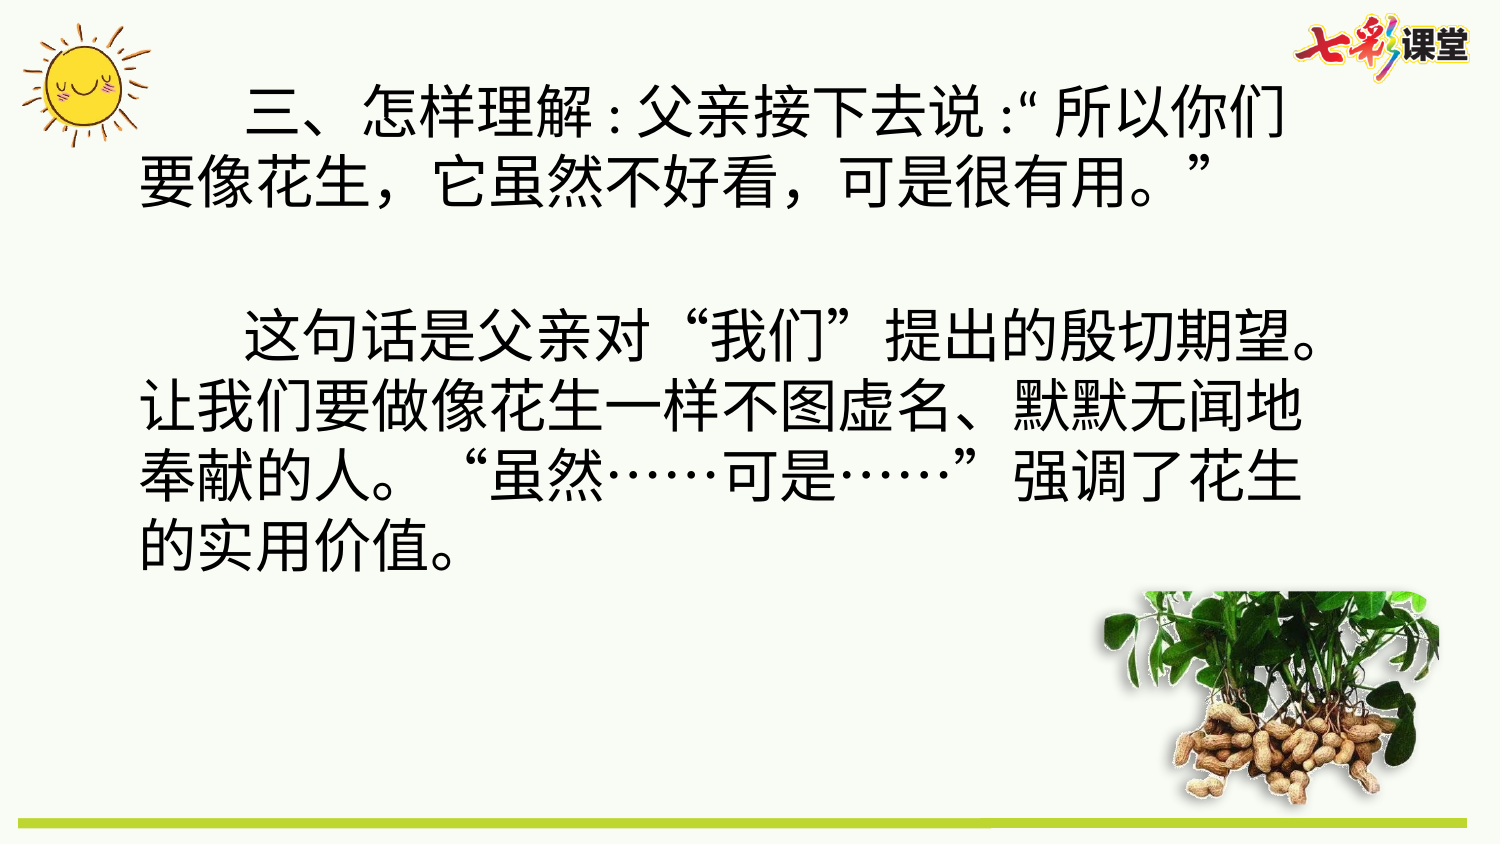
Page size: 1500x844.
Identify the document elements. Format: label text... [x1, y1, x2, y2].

text_box 这句话是父亲对“我们”提出的殷切期望。让我们要做像花生一样不图虚名、默默无闻地奉献的人。“虽然……可是……”强调了花生的实用价值。 [123, 291, 1341, 587]
picture [18, 590, 1467, 844]
picture [0, 0, 173, 172]
text_box 三、怎样理解:父亲接下去说:“所以你们要像花生，它虽然不好看，可是很有用。” [123, 67, 1304, 223]
picture [1291, 9, 1472, 87]
